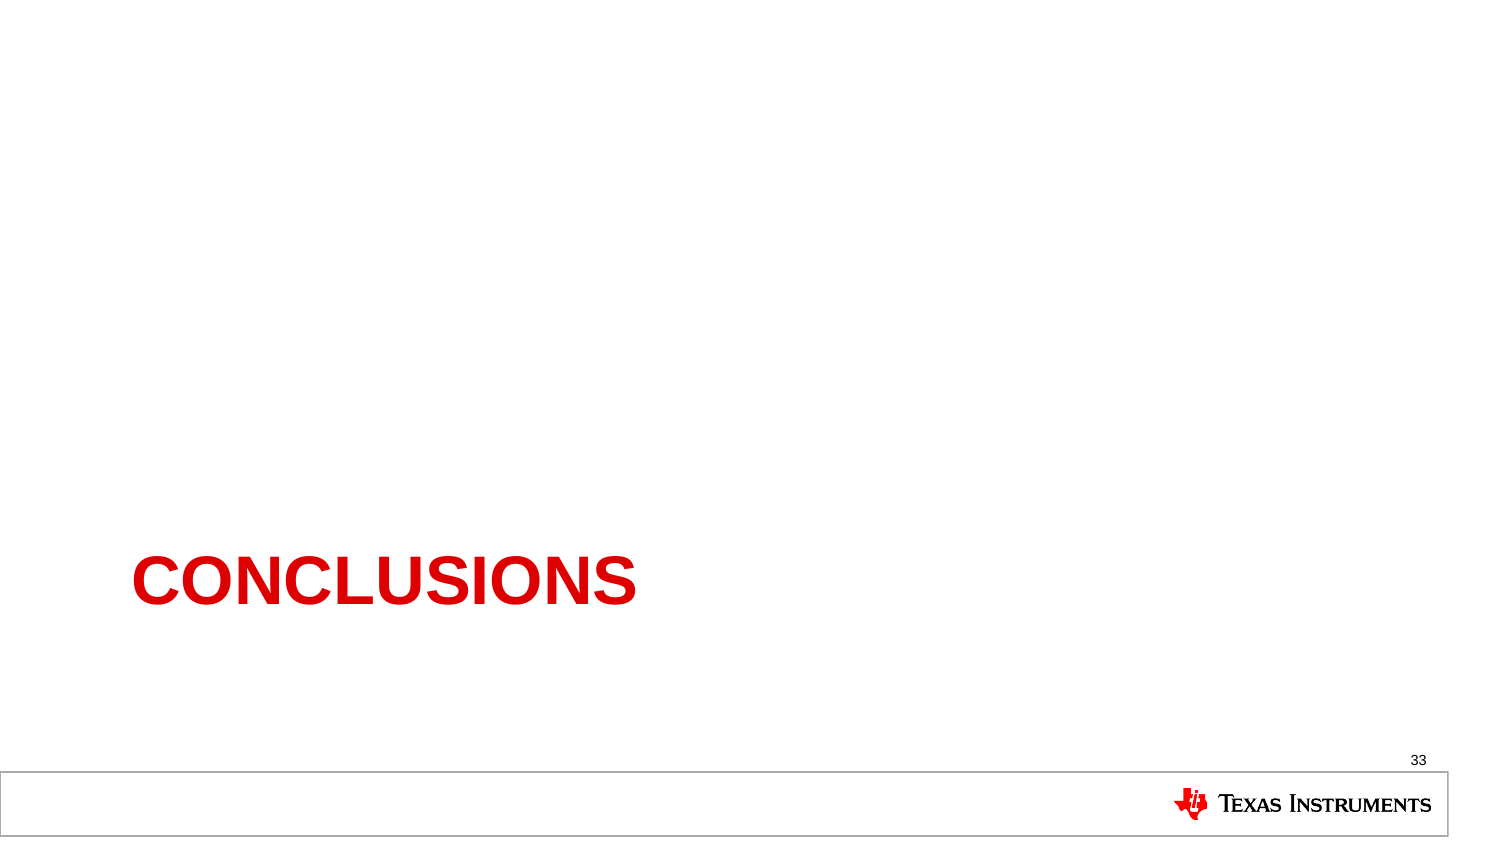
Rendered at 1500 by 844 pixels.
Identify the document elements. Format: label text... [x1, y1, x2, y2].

picture [1174, 788, 1431, 820]
slide_number 33 [1088, 744, 1440, 770]
title conclusions [118, 541, 1394, 710]
